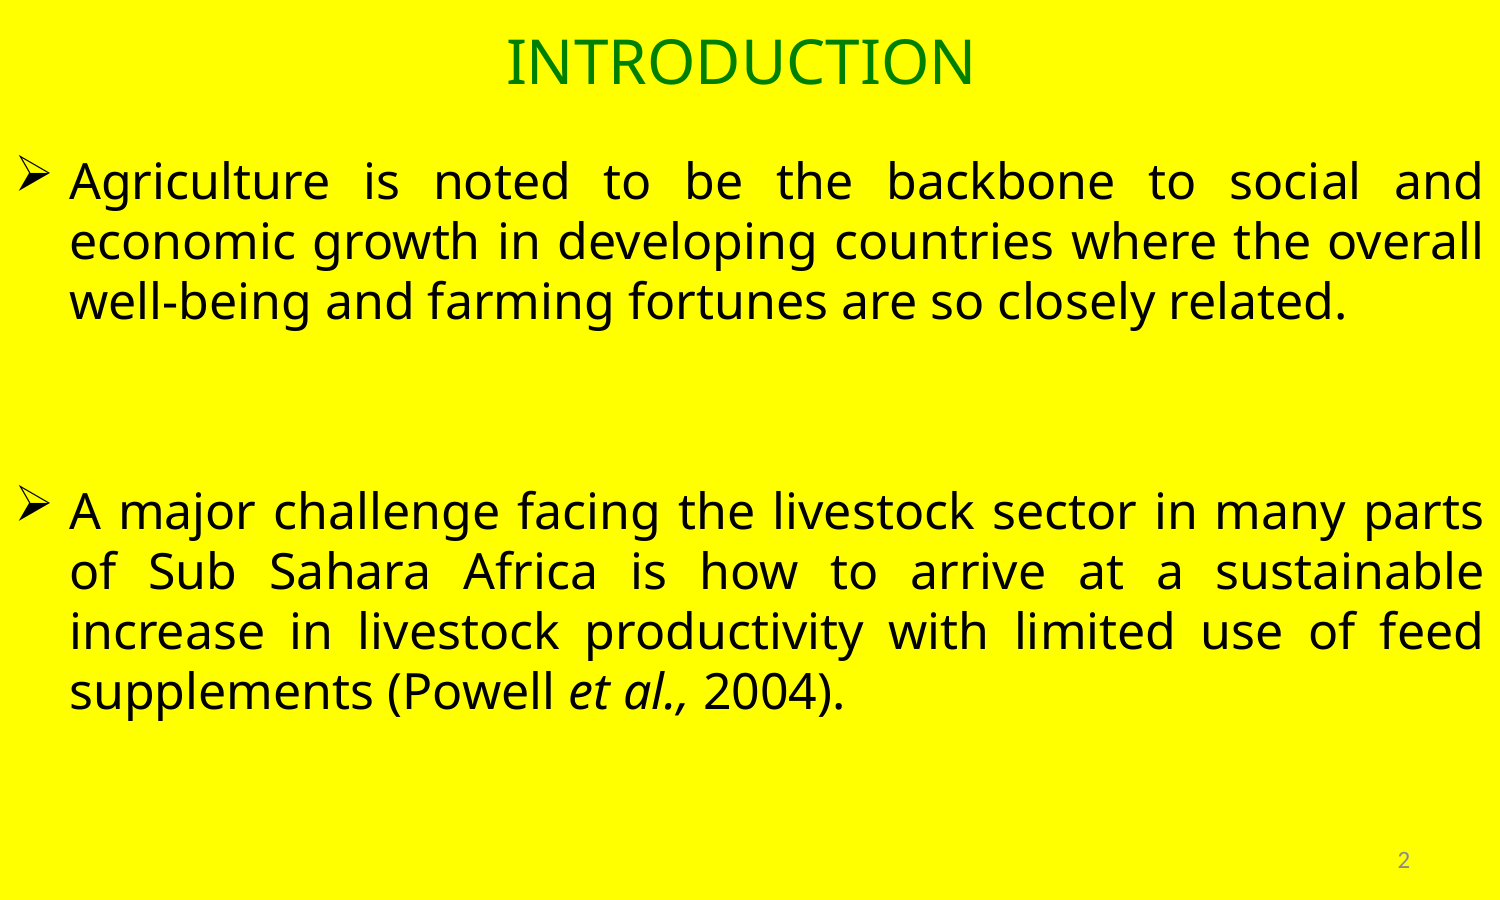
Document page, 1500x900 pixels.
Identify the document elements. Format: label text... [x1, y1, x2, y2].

list Agriculture is noted to be the backbone to social and economic growth in developing countries where the overall well-being and farming fortunes are so closely related. A major challenge facing the livestock sector in many parts of Sub Sahara Africa is how to arrive at a sustainable increase in livestock productivity with limited use of feed supplements (Powell et al., 2004). [0, 142, 1500, 850]
slide_number 2 [1074, 834, 1425, 882]
title INTRODUCTION [75, 15, 1425, 105]
